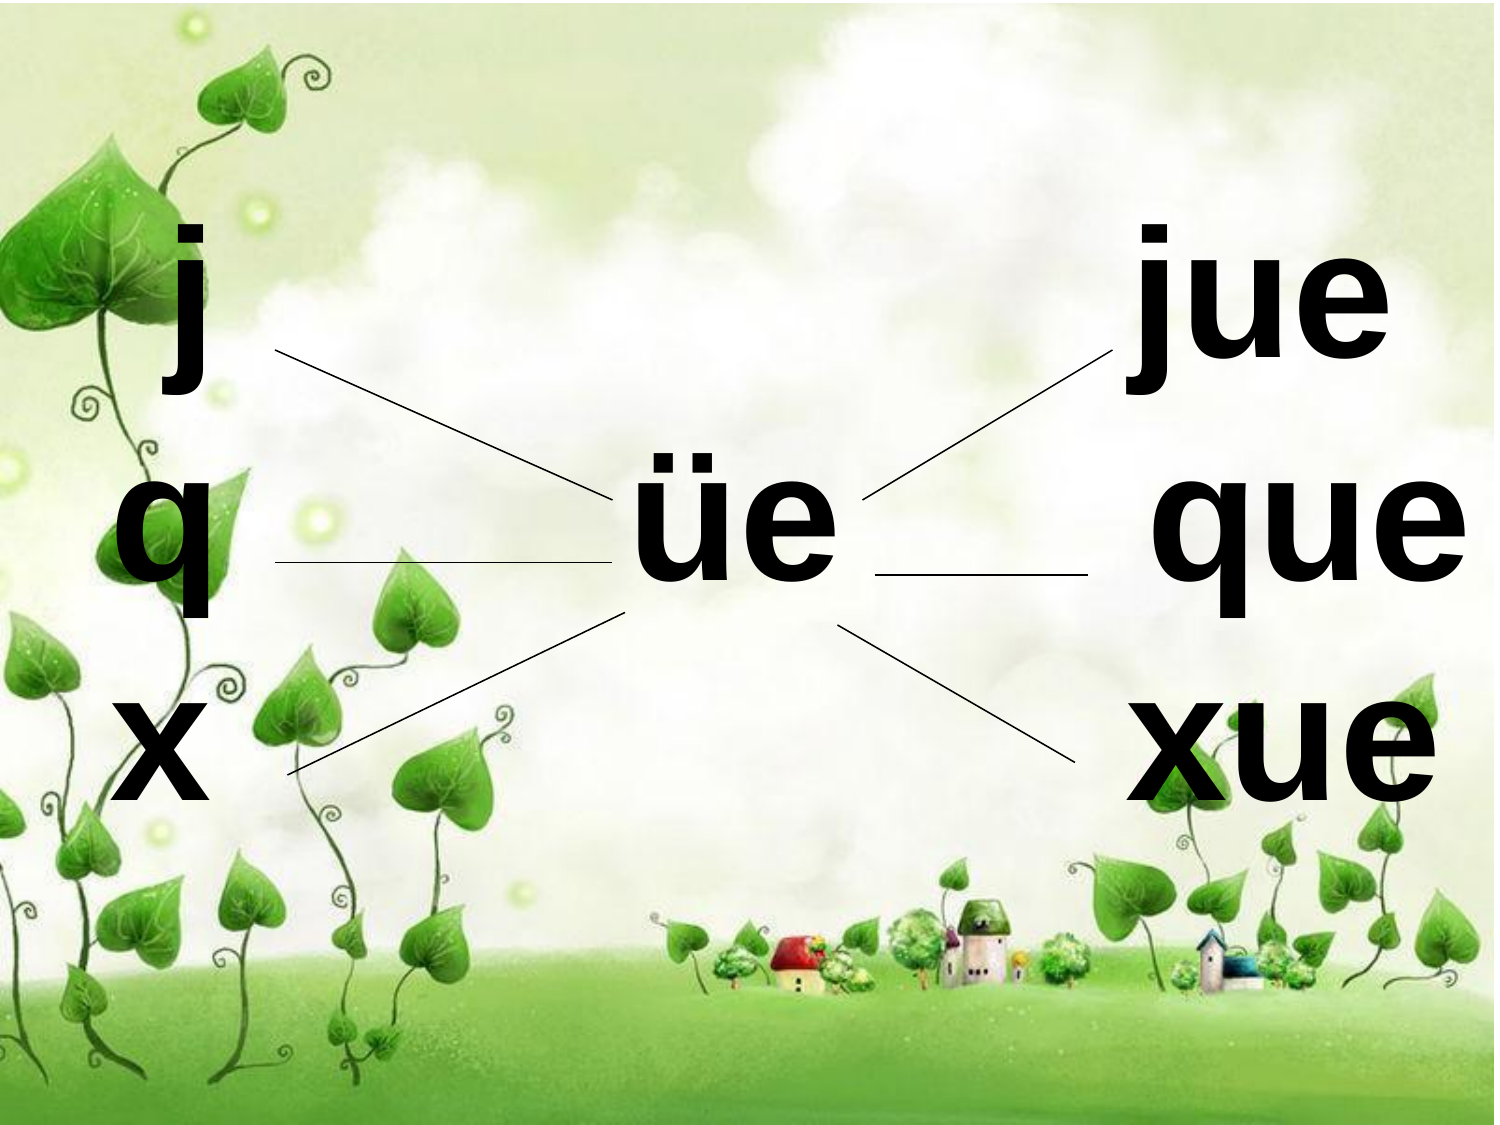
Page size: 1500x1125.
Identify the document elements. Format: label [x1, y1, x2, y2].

text_box [287, 612, 626, 776]
picture [0, 2, 1495, 1125]
text_box [862, 349, 1113, 501]
text_box [274, 349, 613, 501]
text_box [837, 624, 1076, 763]
